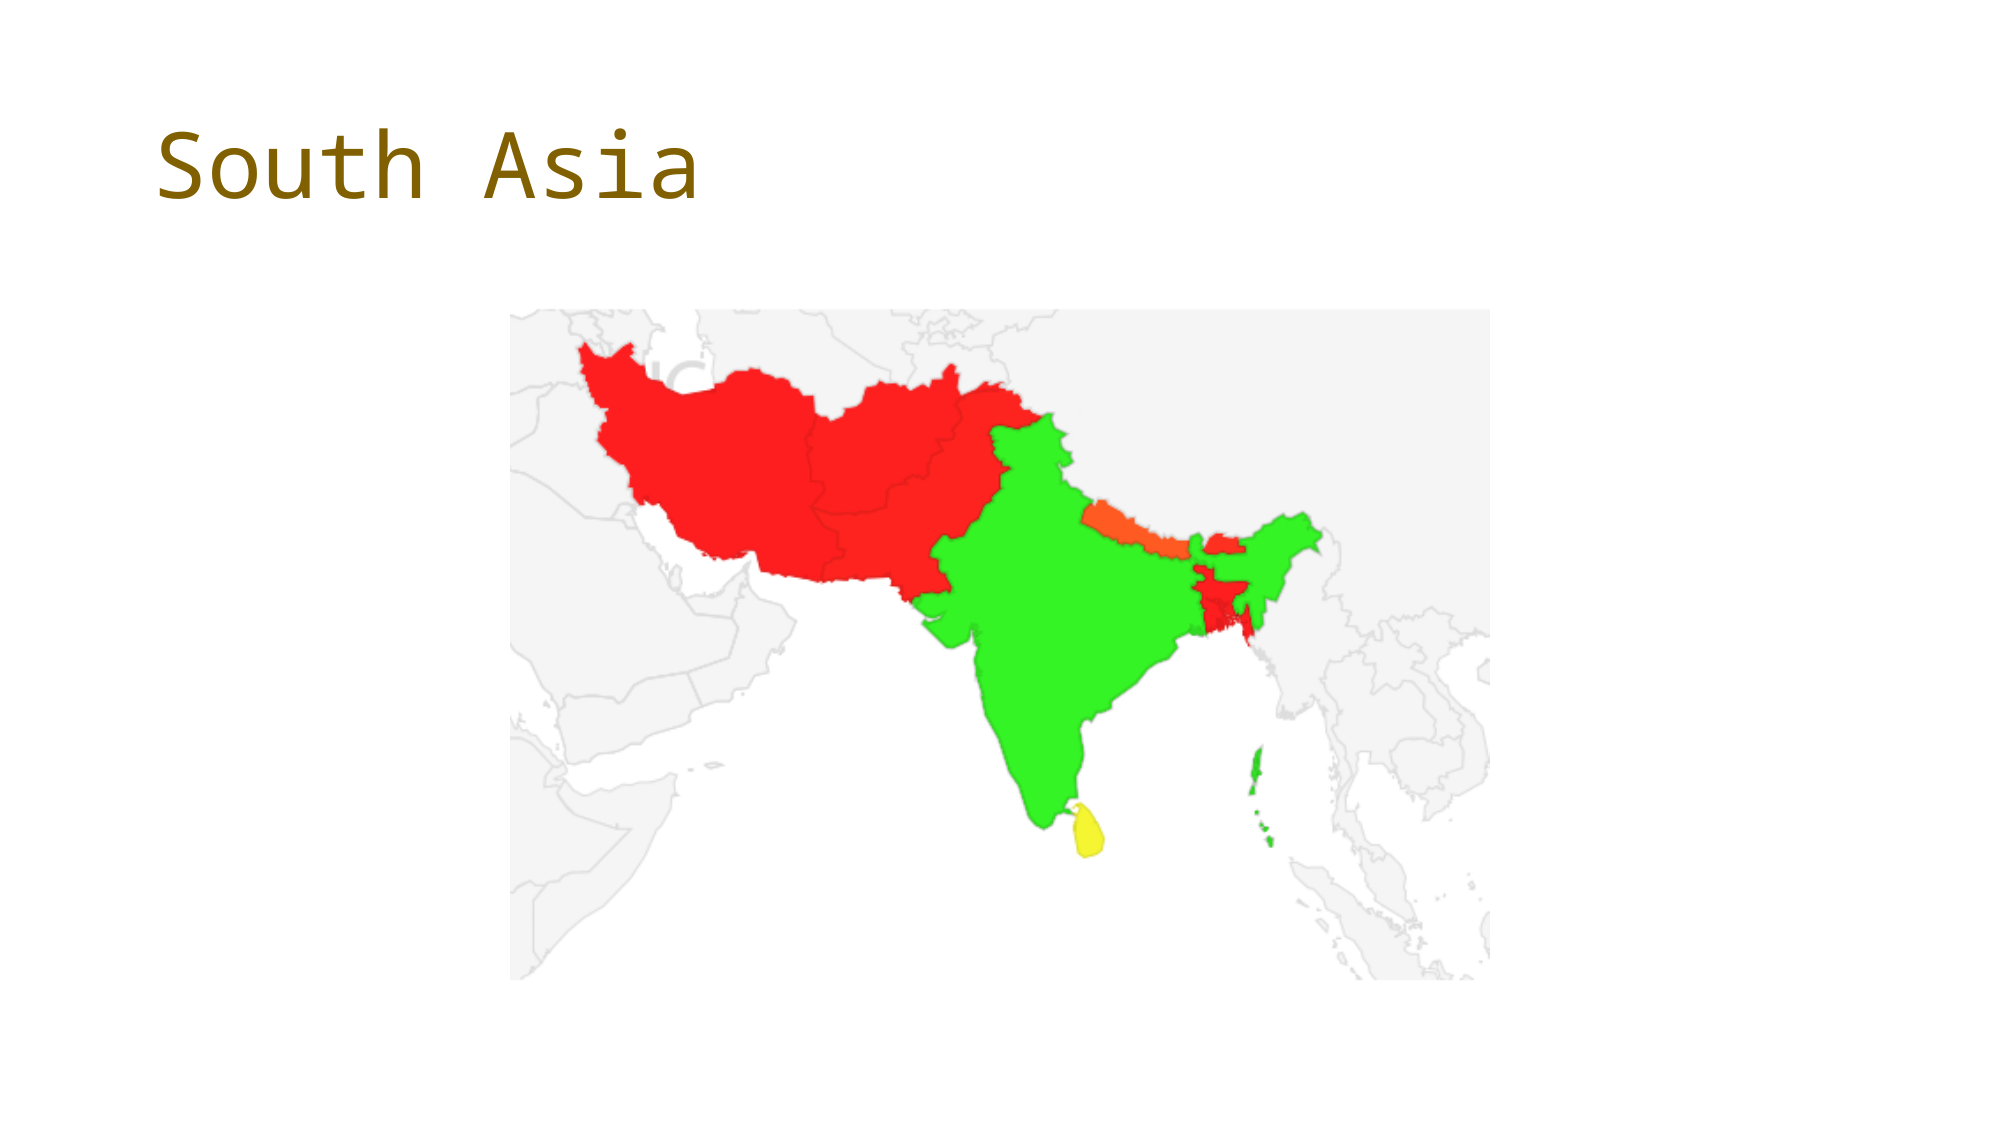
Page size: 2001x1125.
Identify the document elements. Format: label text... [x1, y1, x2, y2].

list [510, 299, 1489, 1014]
title South Asia [137, 59, 1863, 278]
